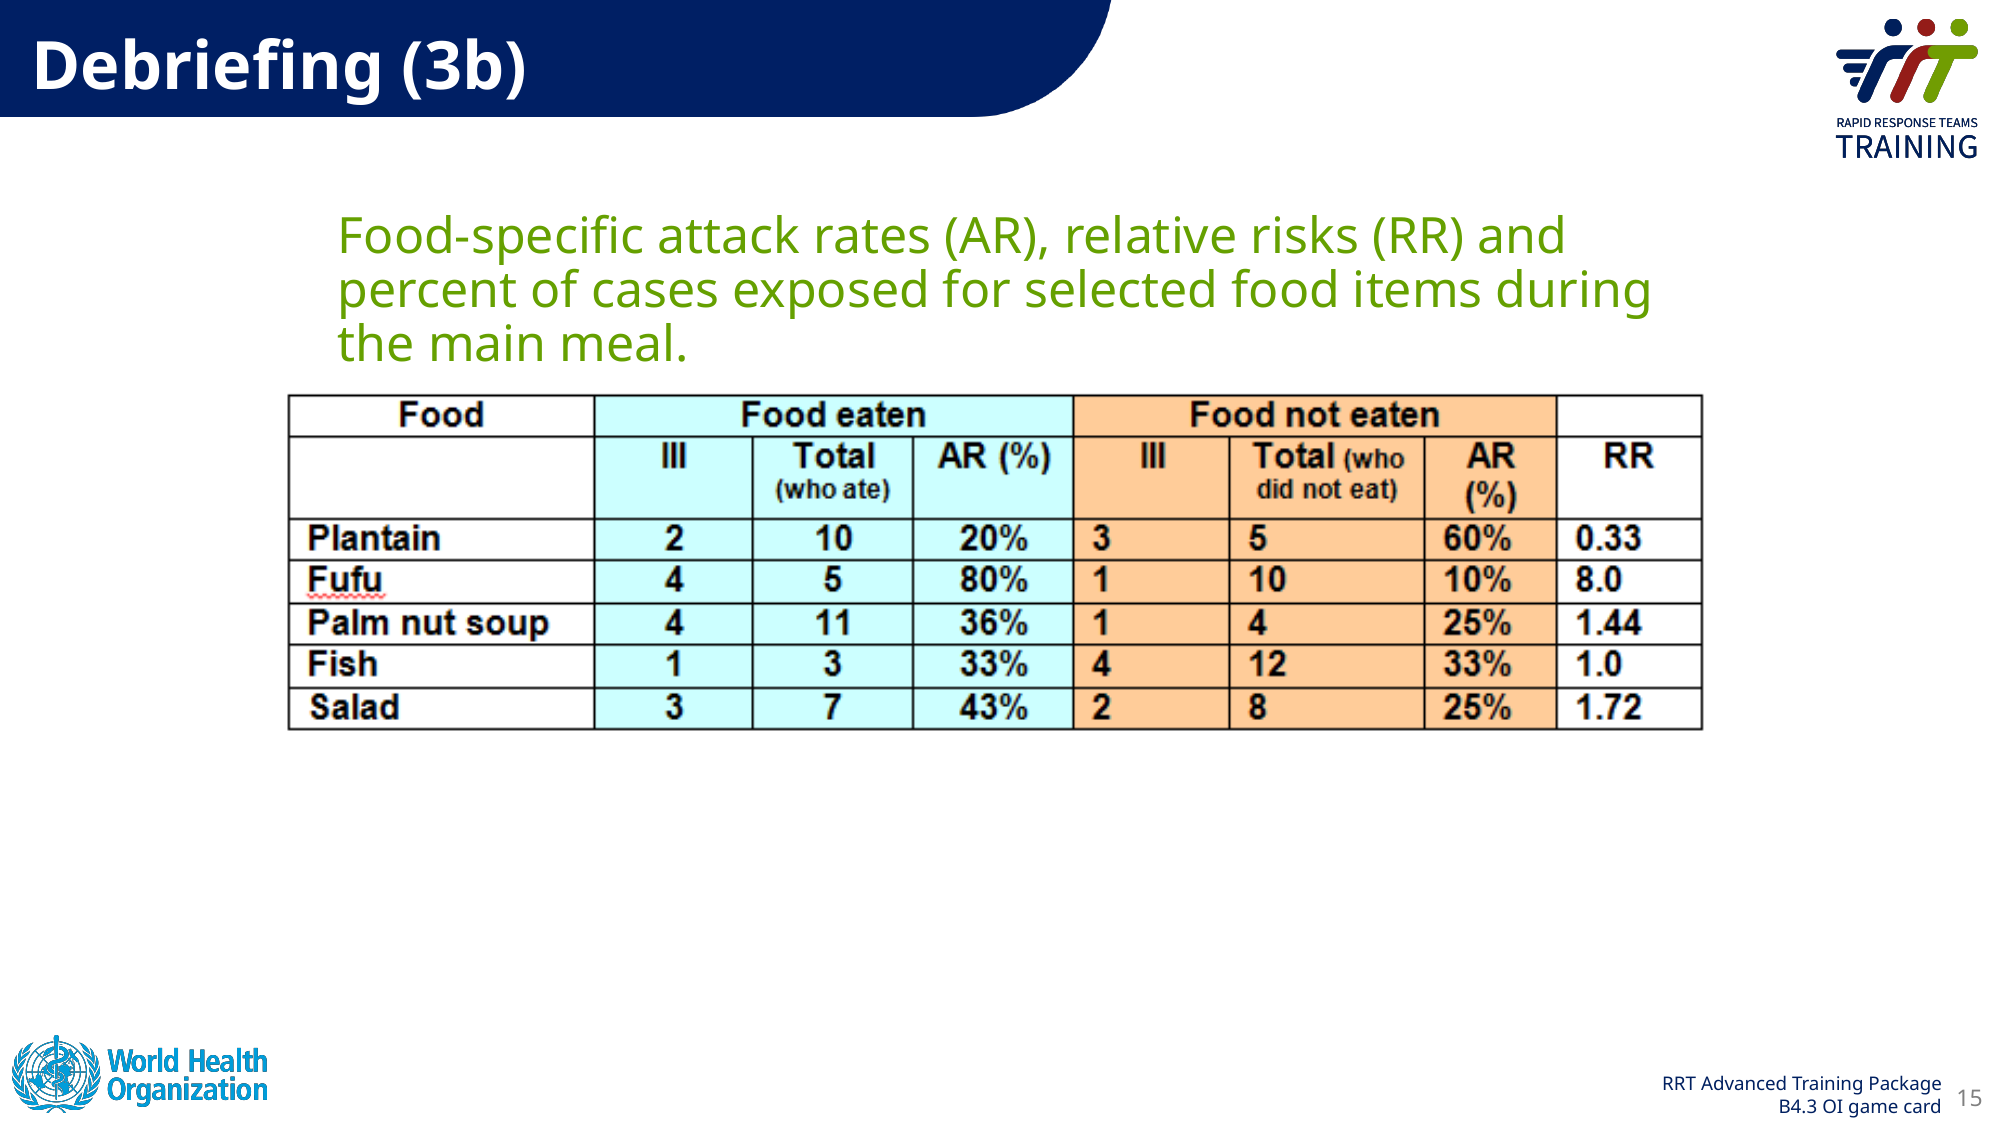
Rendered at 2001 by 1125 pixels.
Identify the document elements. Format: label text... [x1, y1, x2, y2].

picture [36, 1088, 78, 1105]
picture [34, 1054, 43, 1078]
picture [46, 1056, 54, 1062]
picture [59, 1035, 267, 1113]
list Food-specific attack rates (AR), relative risks (RR) and percent of cases exposed for selected food items during the main meal. [329, 202, 1671, 380]
picture [12, 1083, 48, 1113]
picture [273, 380, 1727, 744]
picture [71, 1053, 90, 1091]
picture [24, 1054, 36, 1087]
picture [1835, 19, 1978, 167]
picture [50, 1108, 62, 1113]
picture [40, 1062, 47, 1070]
text_box Debriefing (3b) [23, 15, 1580, 121]
picture [0, 0, 1113, 117]
picture [12, 1035, 54, 1068]
picture [30, 1083, 37, 1091]
picture [22, 1062, 26, 1077]
